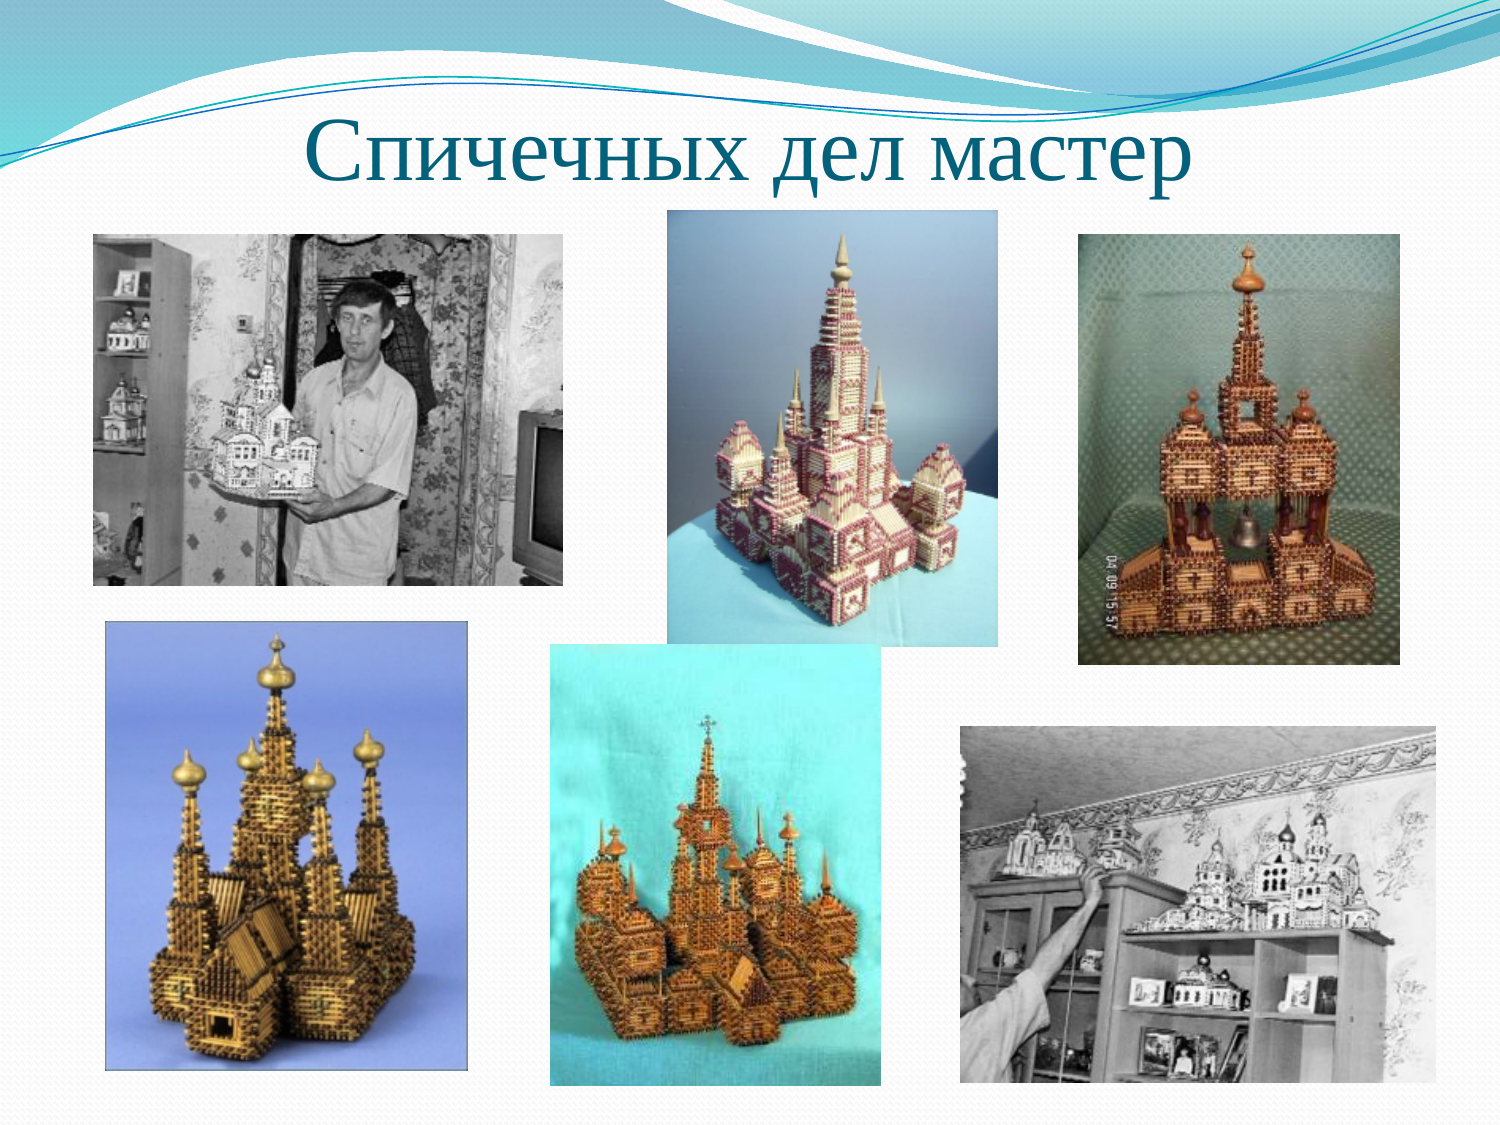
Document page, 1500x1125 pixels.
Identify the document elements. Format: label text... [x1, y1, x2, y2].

picture [1077, 234, 1401, 666]
title Спичечных дел мастер [75, 115, 1425, 200]
picture [960, 726, 1437, 1084]
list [93, 234, 563, 587]
picture [550, 210, 998, 1086]
picture [105, 620, 469, 1072]
